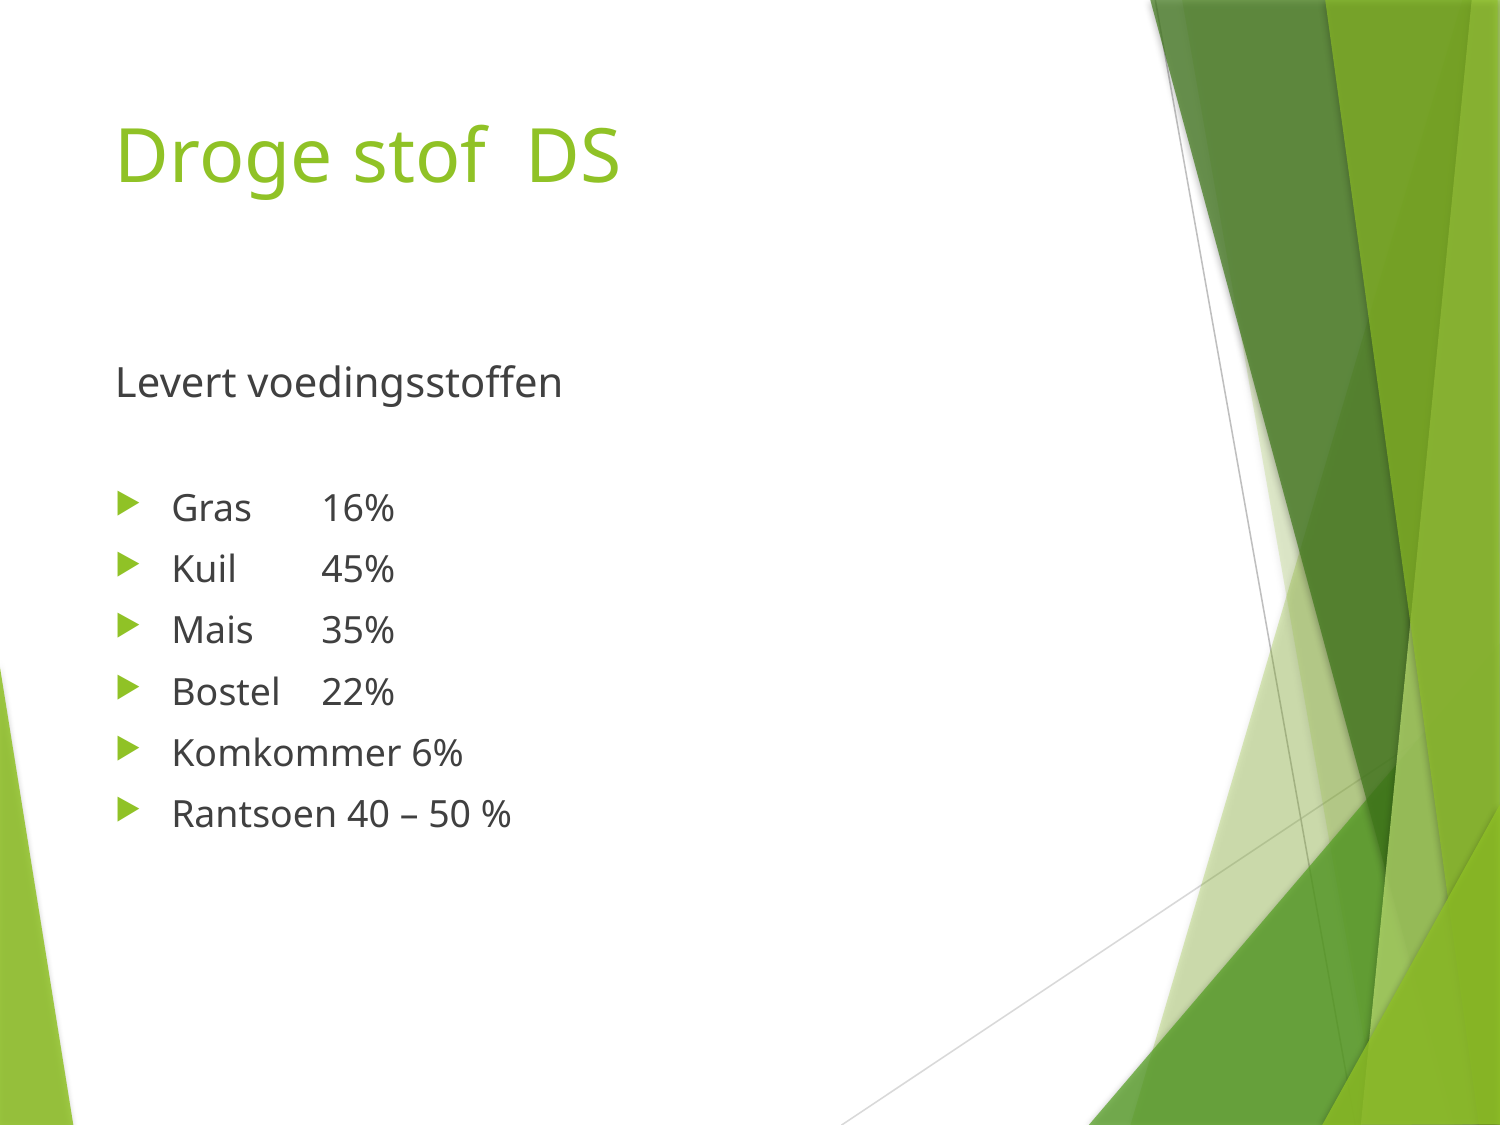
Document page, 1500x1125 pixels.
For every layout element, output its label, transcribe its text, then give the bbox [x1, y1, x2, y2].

list Levert voedingsstoffen Gras 16% Kuil 45% Mais 35% Bostel 22% Komkommer 6% Rantsoen 40 – 50 % [99, 354, 1142, 992]
title Droge stof DS [99, 99, 1142, 317]
